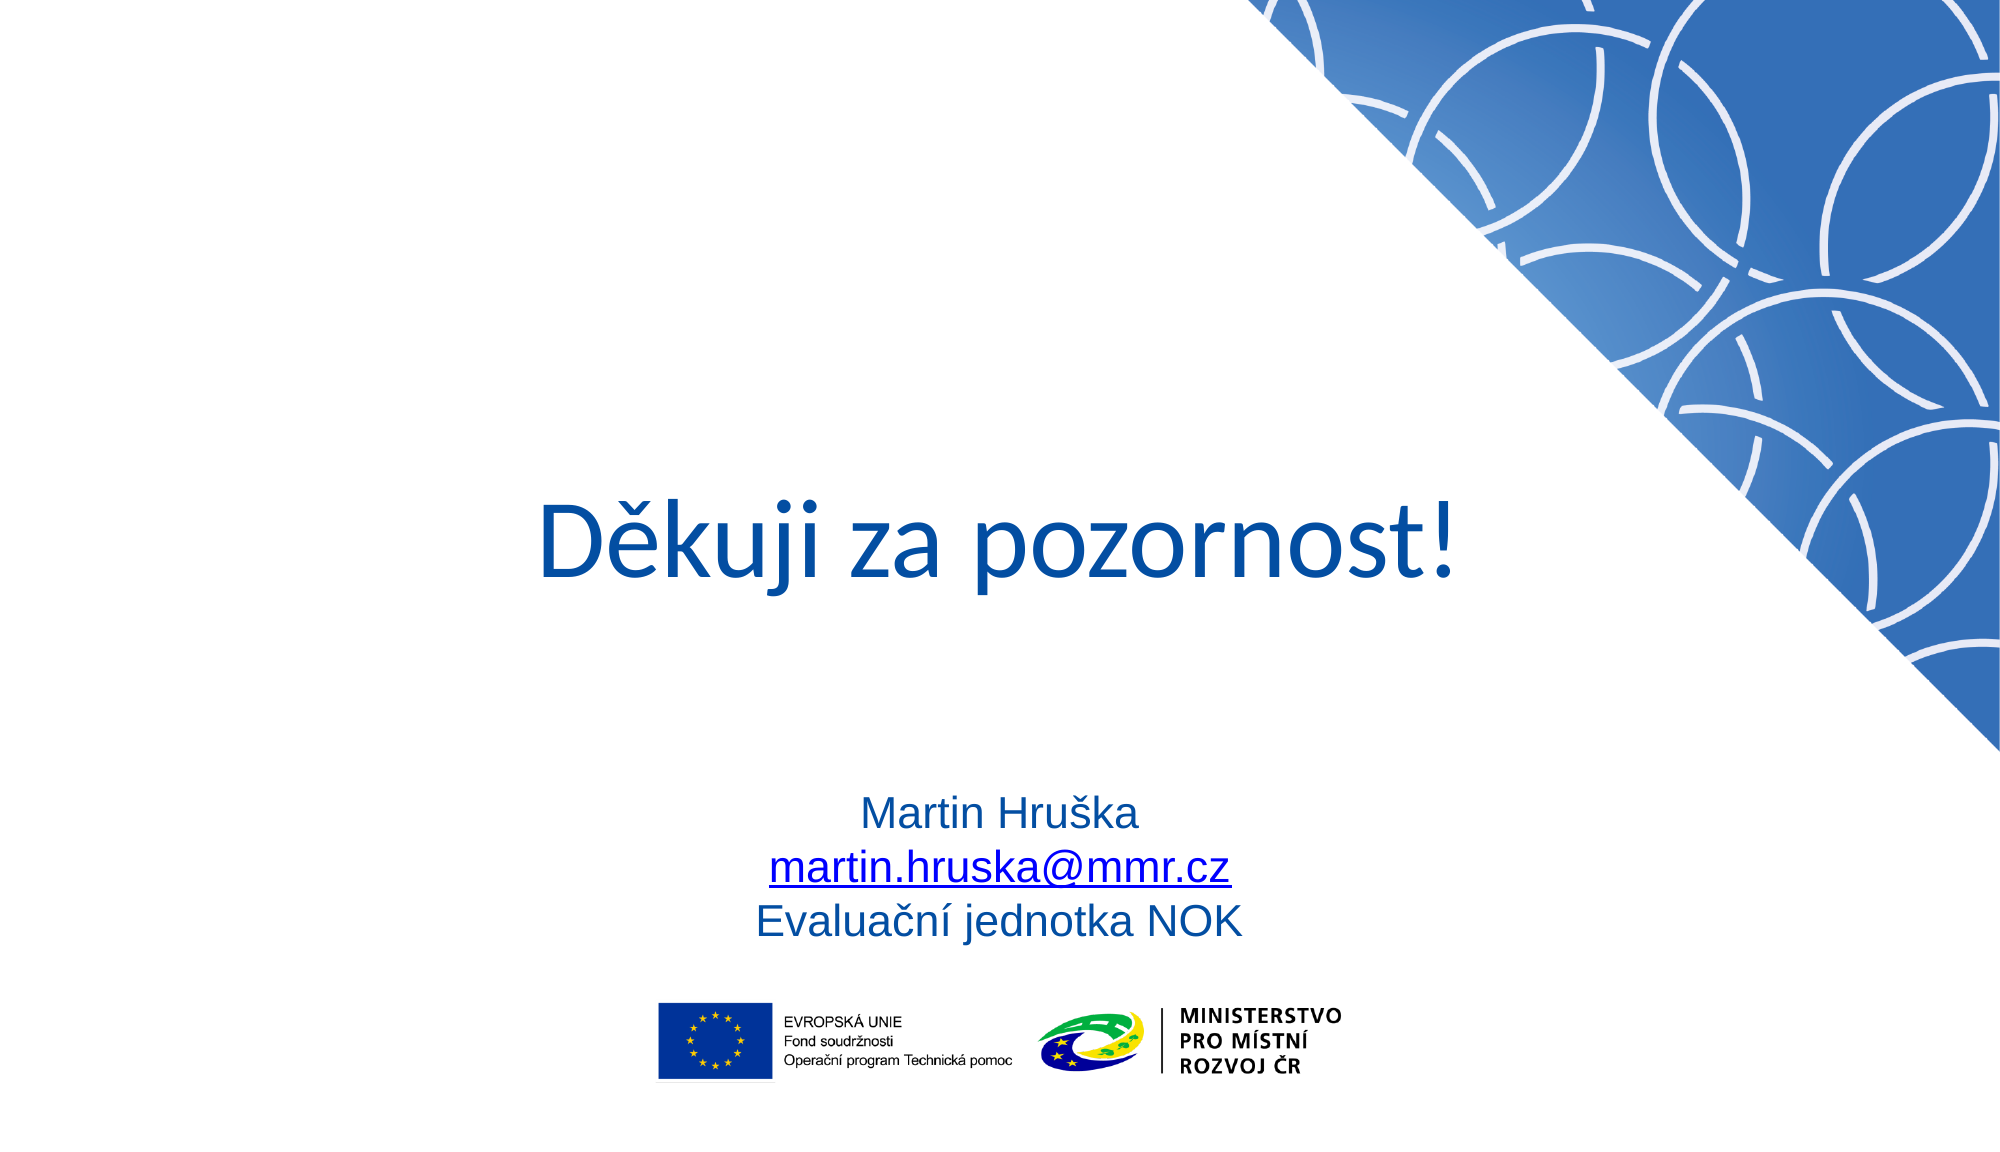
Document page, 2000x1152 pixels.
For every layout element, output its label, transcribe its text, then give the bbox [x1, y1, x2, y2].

picture [633, 977, 1366, 1104]
title Děkuji za pozornost! [172, 457, 1827, 659]
subtitle Martin Hruška martin.hruska@mmr.cz Evaluační jednotka NOK [302, 776, 1697, 954]
picture [1246, 0, 2000, 753]
